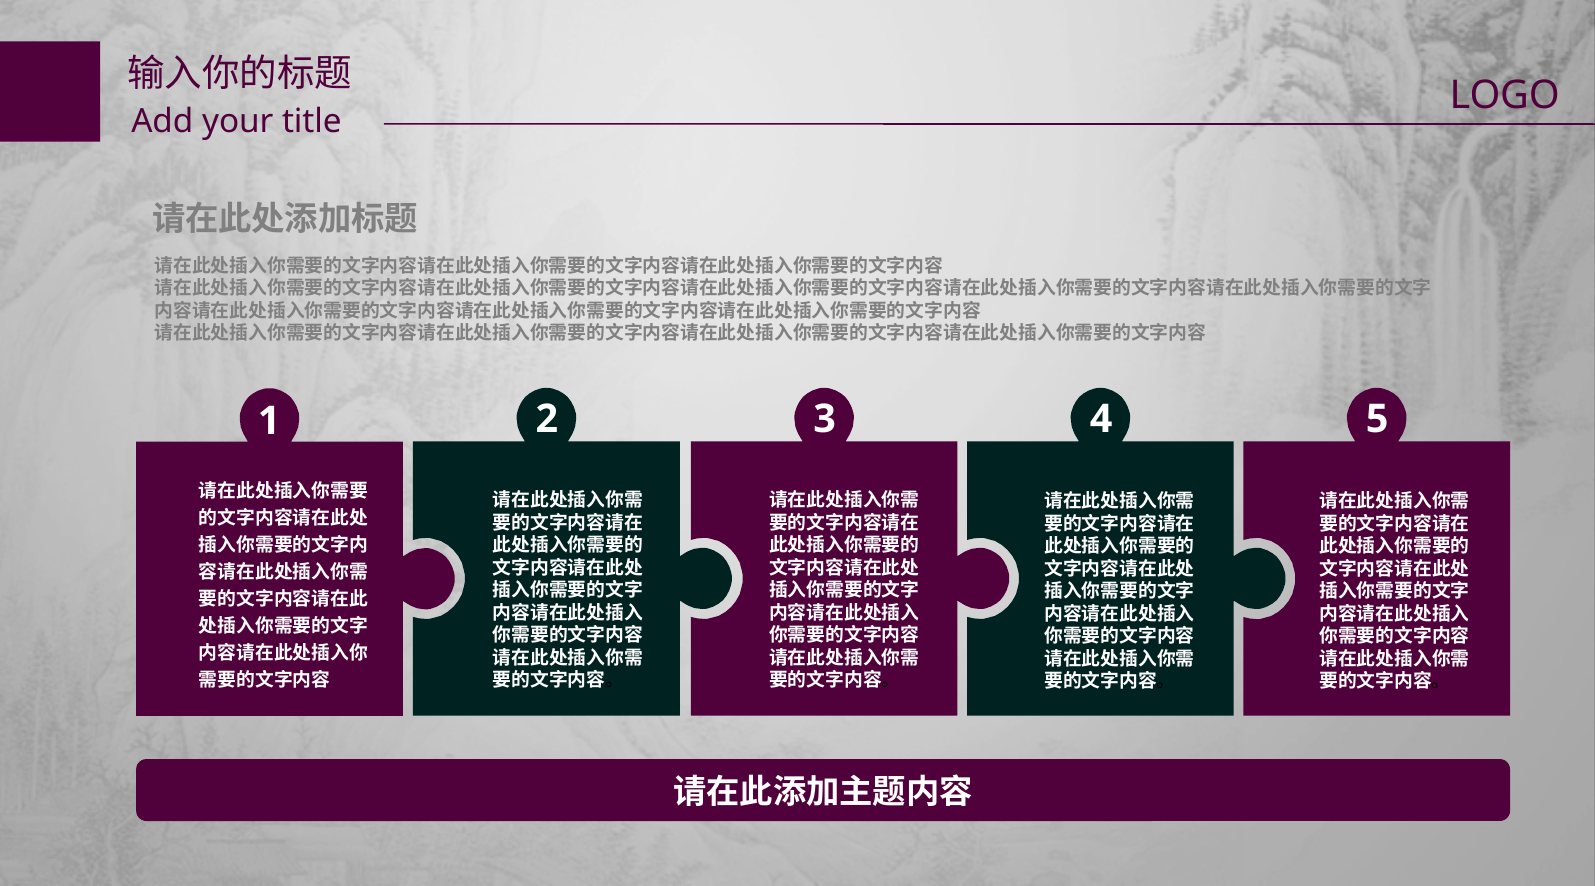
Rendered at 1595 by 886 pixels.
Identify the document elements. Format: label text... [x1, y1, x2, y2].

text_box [0, 0, 1595, 886]
text_box [967, 387, 1286, 716]
text_box 1 [242, 401, 288, 451]
text_box 4 [1073, 399, 1120, 449]
text_box 2 [519, 399, 566, 449]
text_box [135, 188, 1451, 374]
text_box [1243, 387, 1511, 716]
text_box 请在此处插入你需要的文字内容请在此处插入你需要的文字内容请在此处插入你需要的文字内容请在此处插入你需要的文字内容请在此处插入你需要的文字内容。 [476, 480, 667, 699]
text_box [136, 388, 455, 716]
text_box 5 [1349, 399, 1396, 449]
text_box 请在此处插入你需要的文字内容请在此处插入你需要的文字内容请在此处插入你需要的文字内容请在此处插入你需要的文字内容请在此处插入你需要的文字内容。 [1303, 480, 1497, 699]
text_box 请在此添加主题内容 [136, 759, 1511, 822]
text_box 请在此处插入你需要的文字内容请在此处插入你需要的文字内容请在此处插入你需要的文字内容请在此处插入你需要的文字内容请在此处插入你需要的文字内容。 [753, 480, 947, 699]
text_box 3 [797, 399, 844, 449]
text_box [412, 387, 732, 716]
text_box 请在此处插入你需要的文字内容请在此处插入你需要的文字内容请在此处插入你需要的文字内容请在此处插入你需要的文字内容请在此处插入你需要的文字内容。 [1028, 480, 1222, 699]
text_box 请在此处插入你需要的文字内容请在此处插入你需要的文字内容请在此处插入你需要的文字内容请在此处插入你需要的文字内容请在此处插入你需要的文字内容 [183, 466, 385, 698]
text_box [690, 387, 1010, 716]
